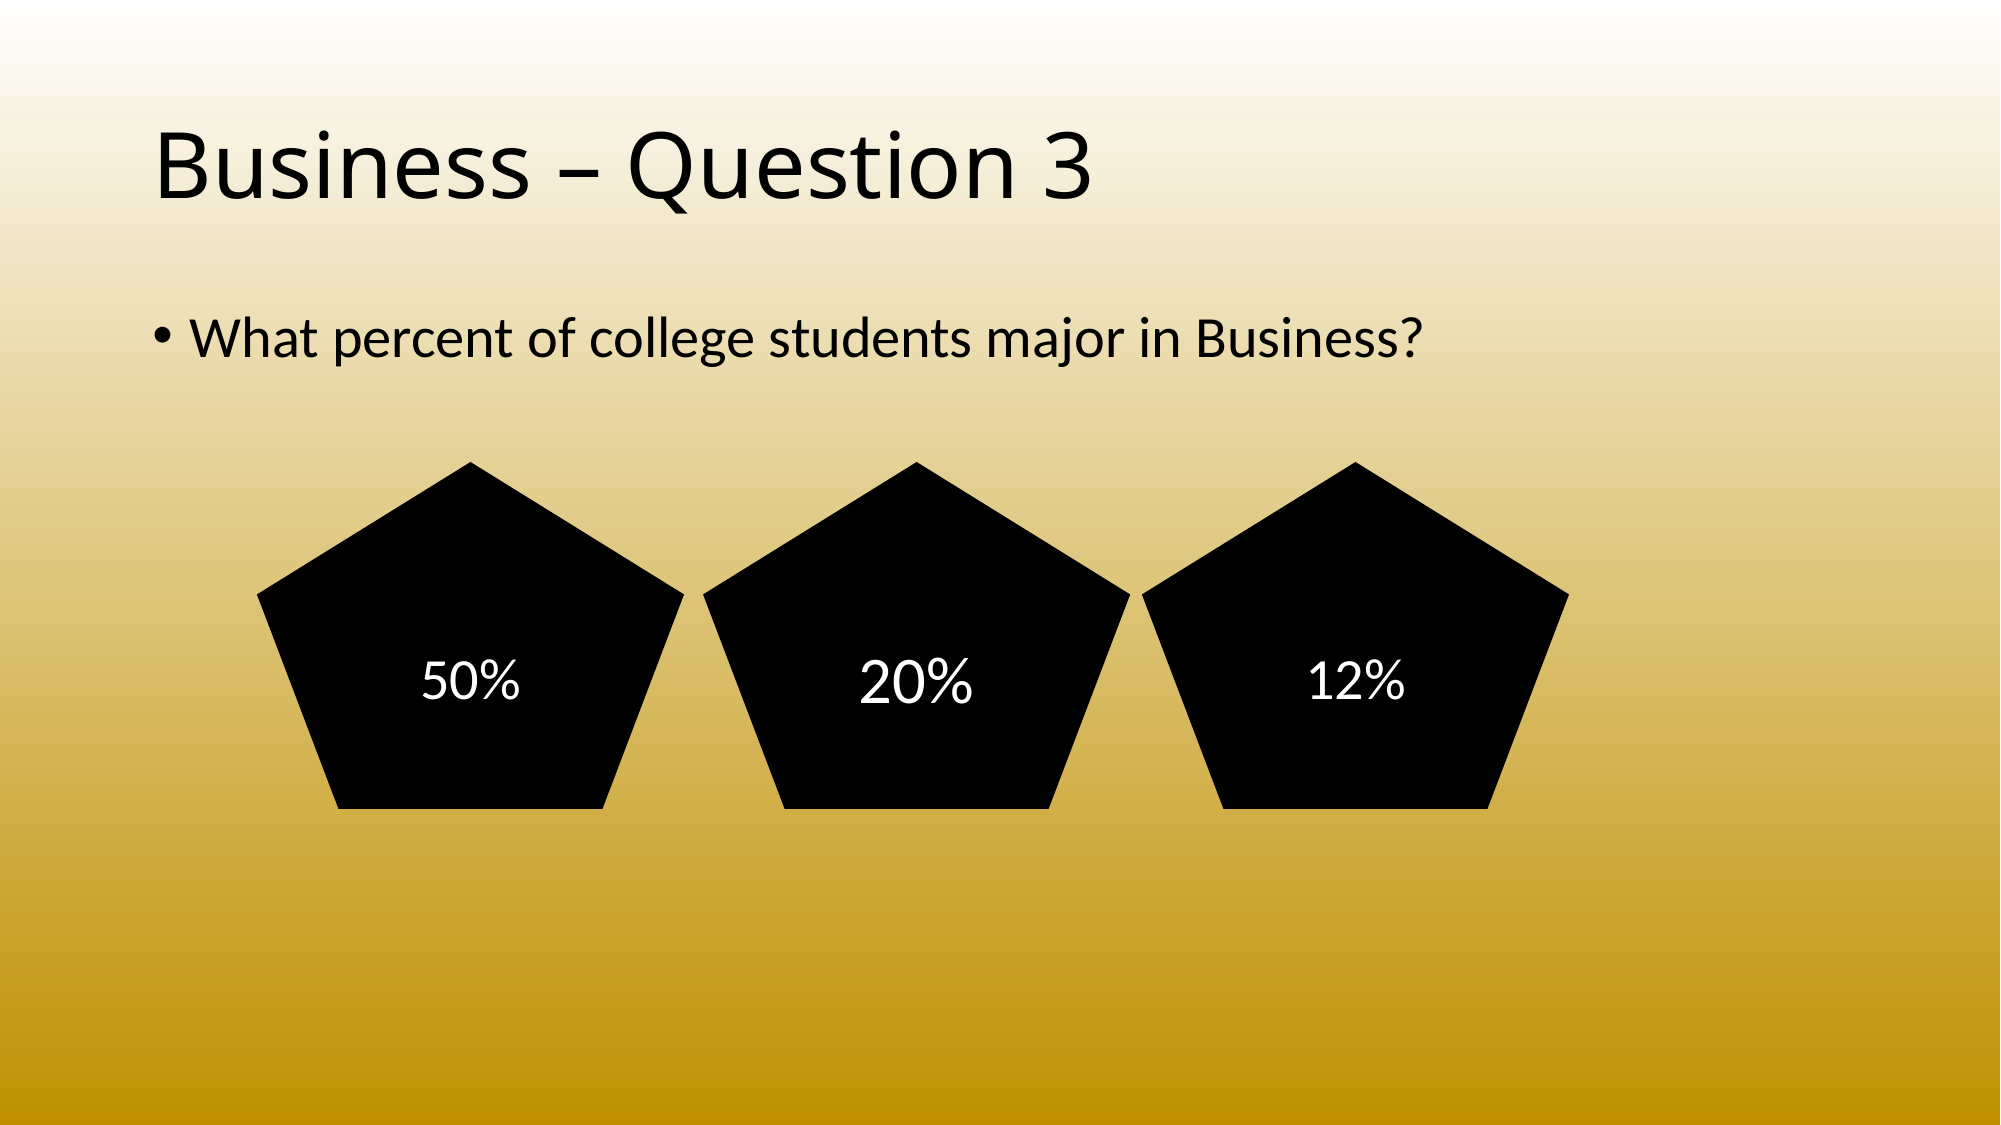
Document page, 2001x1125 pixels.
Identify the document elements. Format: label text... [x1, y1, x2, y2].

text_box 20% [701, 460, 1132, 810]
text_box 50% [255, 460, 686, 810]
text_box 12% [1140, 460, 1571, 810]
list What percent of college students major in Business? [137, 299, 1863, 1014]
title Business – Question 3 [137, 59, 1863, 278]
